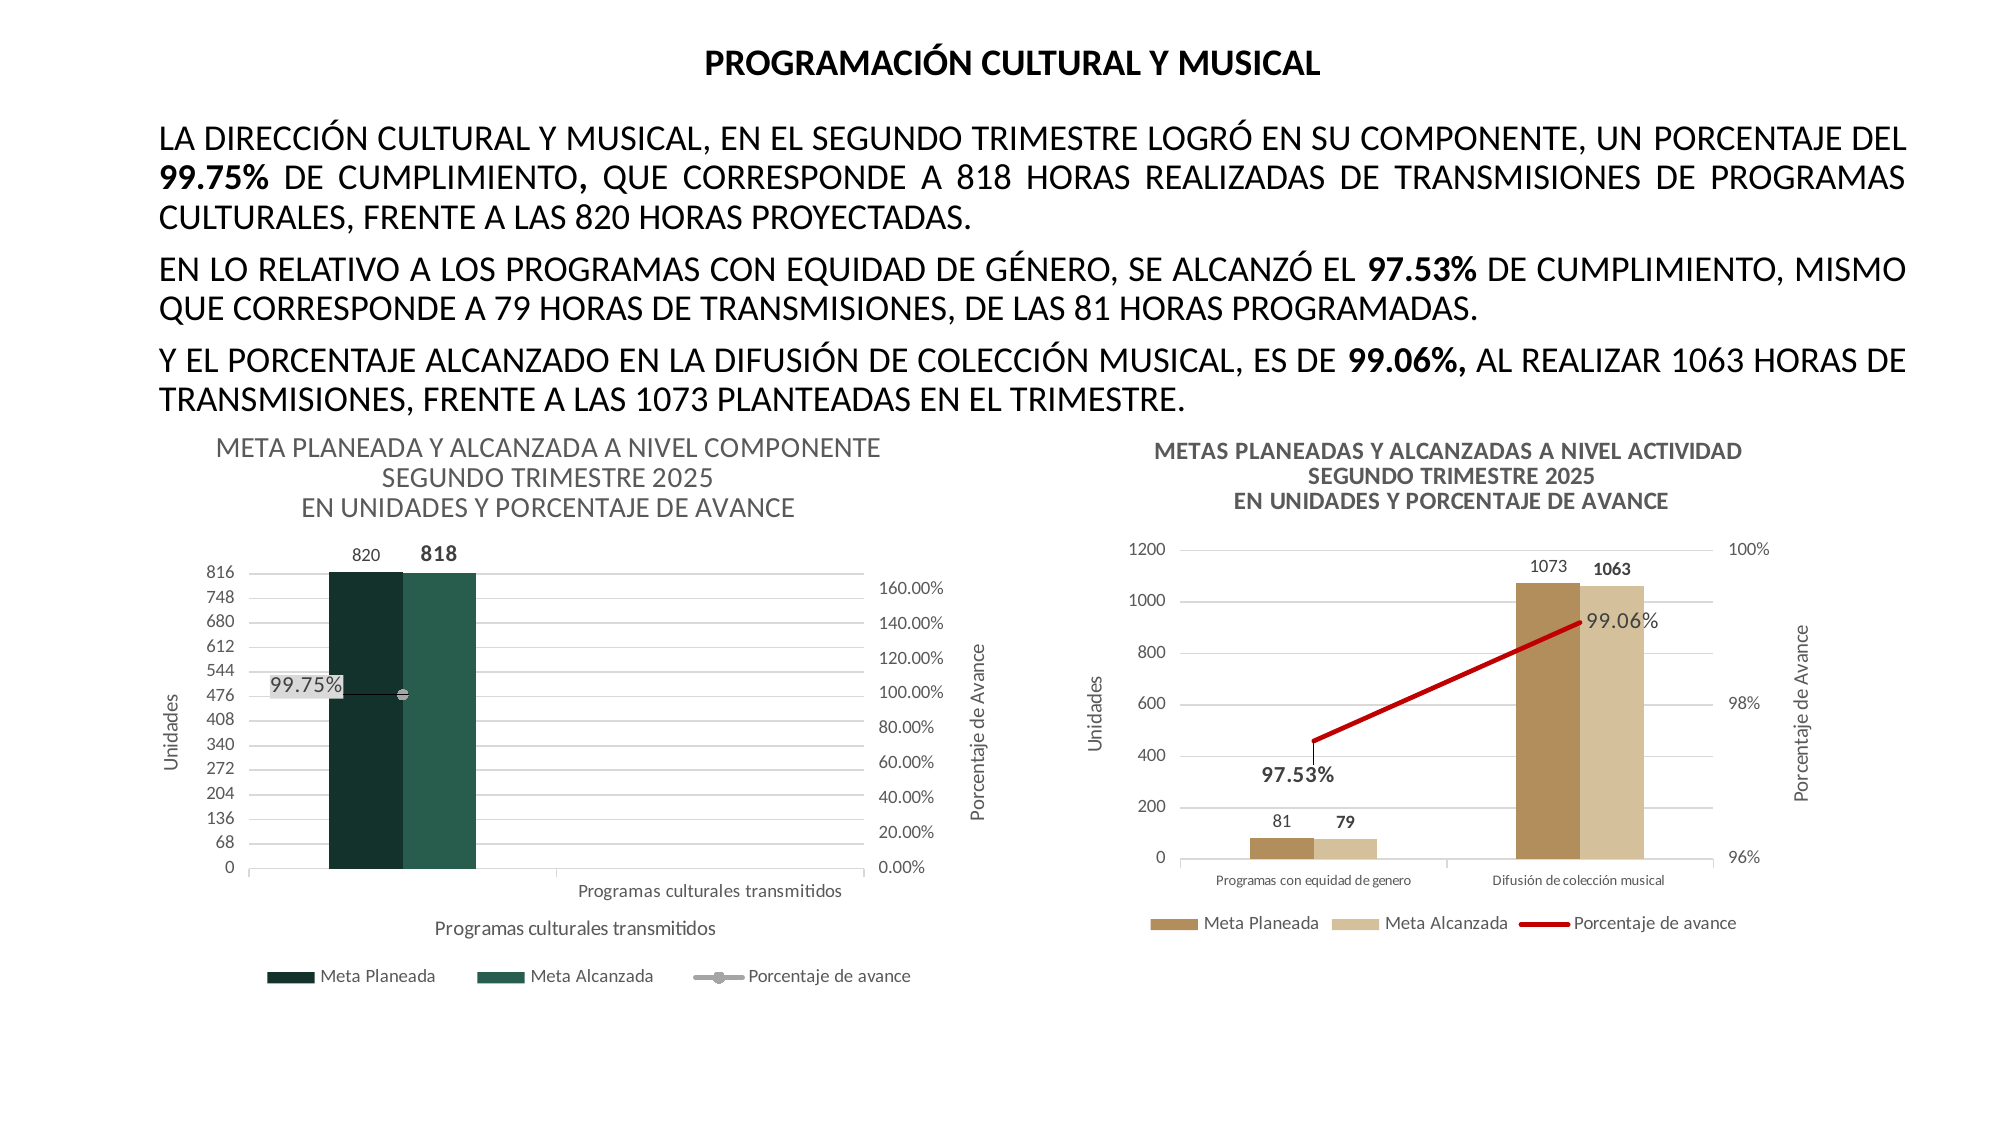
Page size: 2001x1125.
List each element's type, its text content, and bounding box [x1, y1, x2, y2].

chart [1052, 422, 1835, 941]
text_box LA DIRECCIÓN CULTURAL Y MUSICAL, EN EL SEGUNDO TRIMESTRE LOGRÓ EN SU COMPONENTE, UN PORCENTAJE DEL 99.75% DE CUMPLIMIENTO, QUE CORRESPONDE A 818 HORAS REALIZADAS DE TRANSMISIONES DE PROGRAMAS CULTURALES, FRENTE A LAS 820 HORAS PROYECTADAS. EN LO RELATIVO A LOS PROGRAMAS CON EQUIDAD DE GÉNERO, SE ALCANZÓ EL 97.53% DE CUMPLIMIENTO, MISMO QUE CORRESPONDE A 79 HORAS DE TRANSMISIONES, DE LAS 81 HORAS PROGRAMADAS. Y EL PORCENTAJE ALCANZADO EN LA DIFUSIÓN DE COLECCIÓN MUSICAL, ES DE 99.06%, AL REALIZAR 1063 HORAS DE TRANSMISIONES, FRENTE A LAS 1073 PLANTEADAS EN EL TRIMESTRE. [144, 111, 1923, 479]
text_box PROGRAMACIÓN CULTURAL Y MUSICAL [434, 36, 1591, 92]
chart [129, 426, 1013, 1014]
